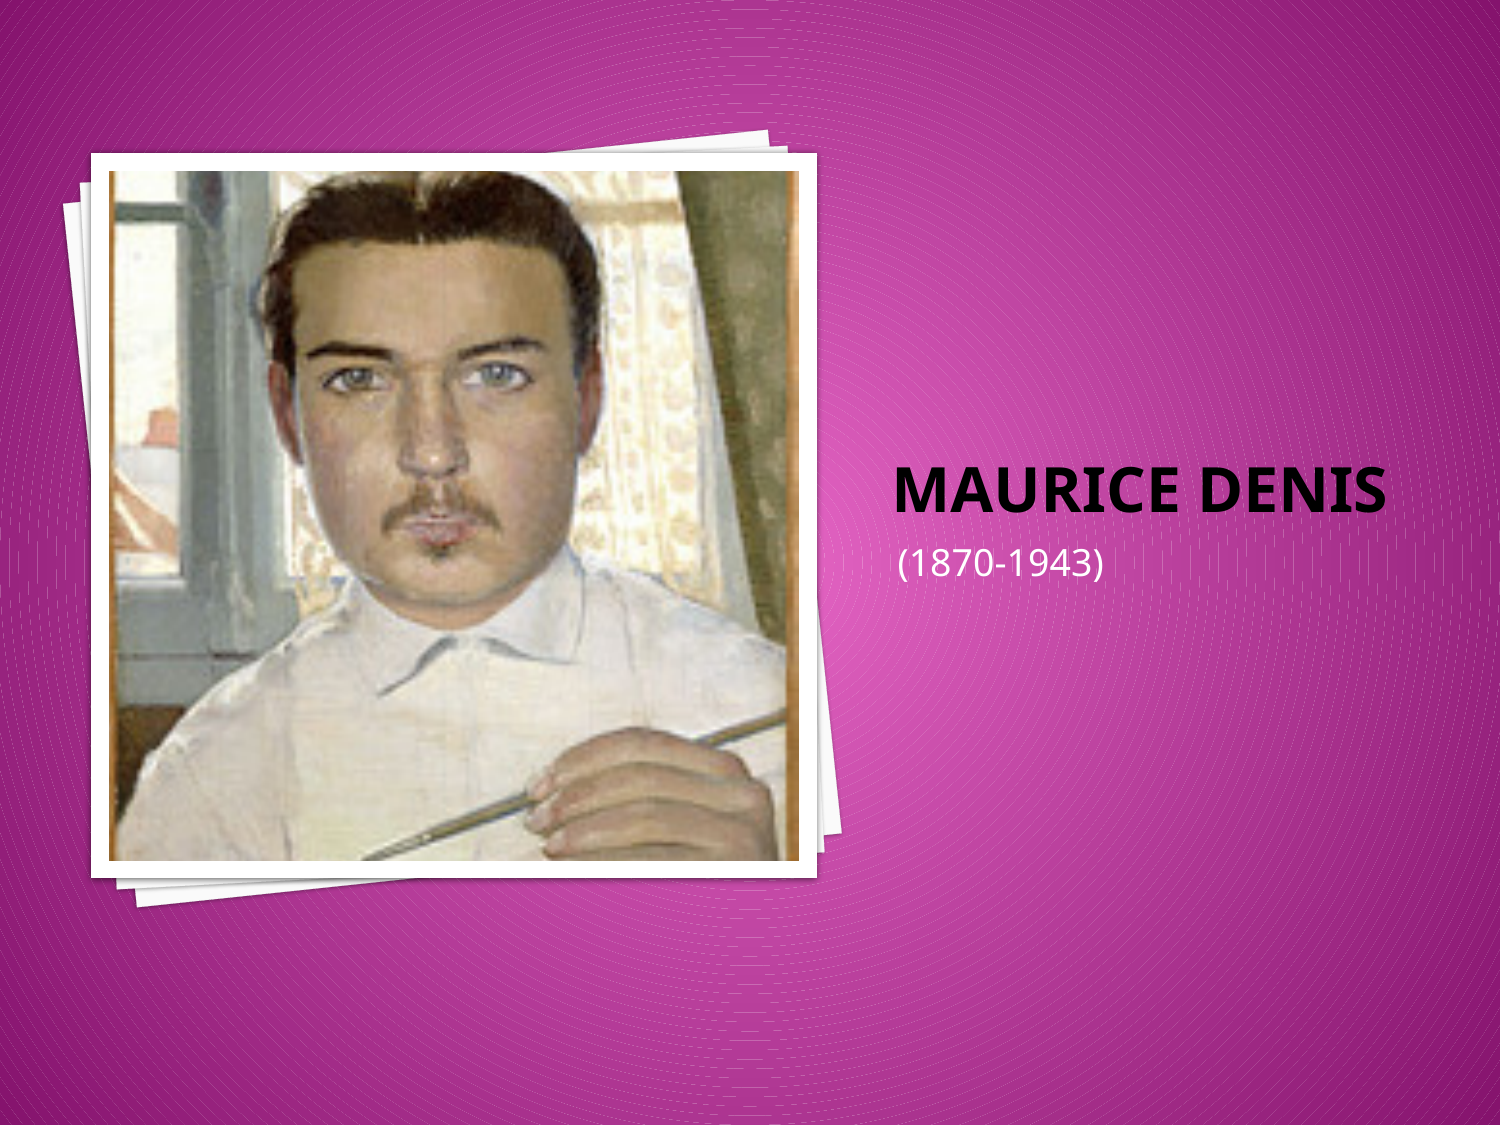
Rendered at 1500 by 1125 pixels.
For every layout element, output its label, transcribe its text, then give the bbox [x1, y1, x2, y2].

title Maurice denis [884, 187, 1447, 525]
picture [108, 170, 800, 862]
list (1870-1943) [884, 538, 1447, 854]
